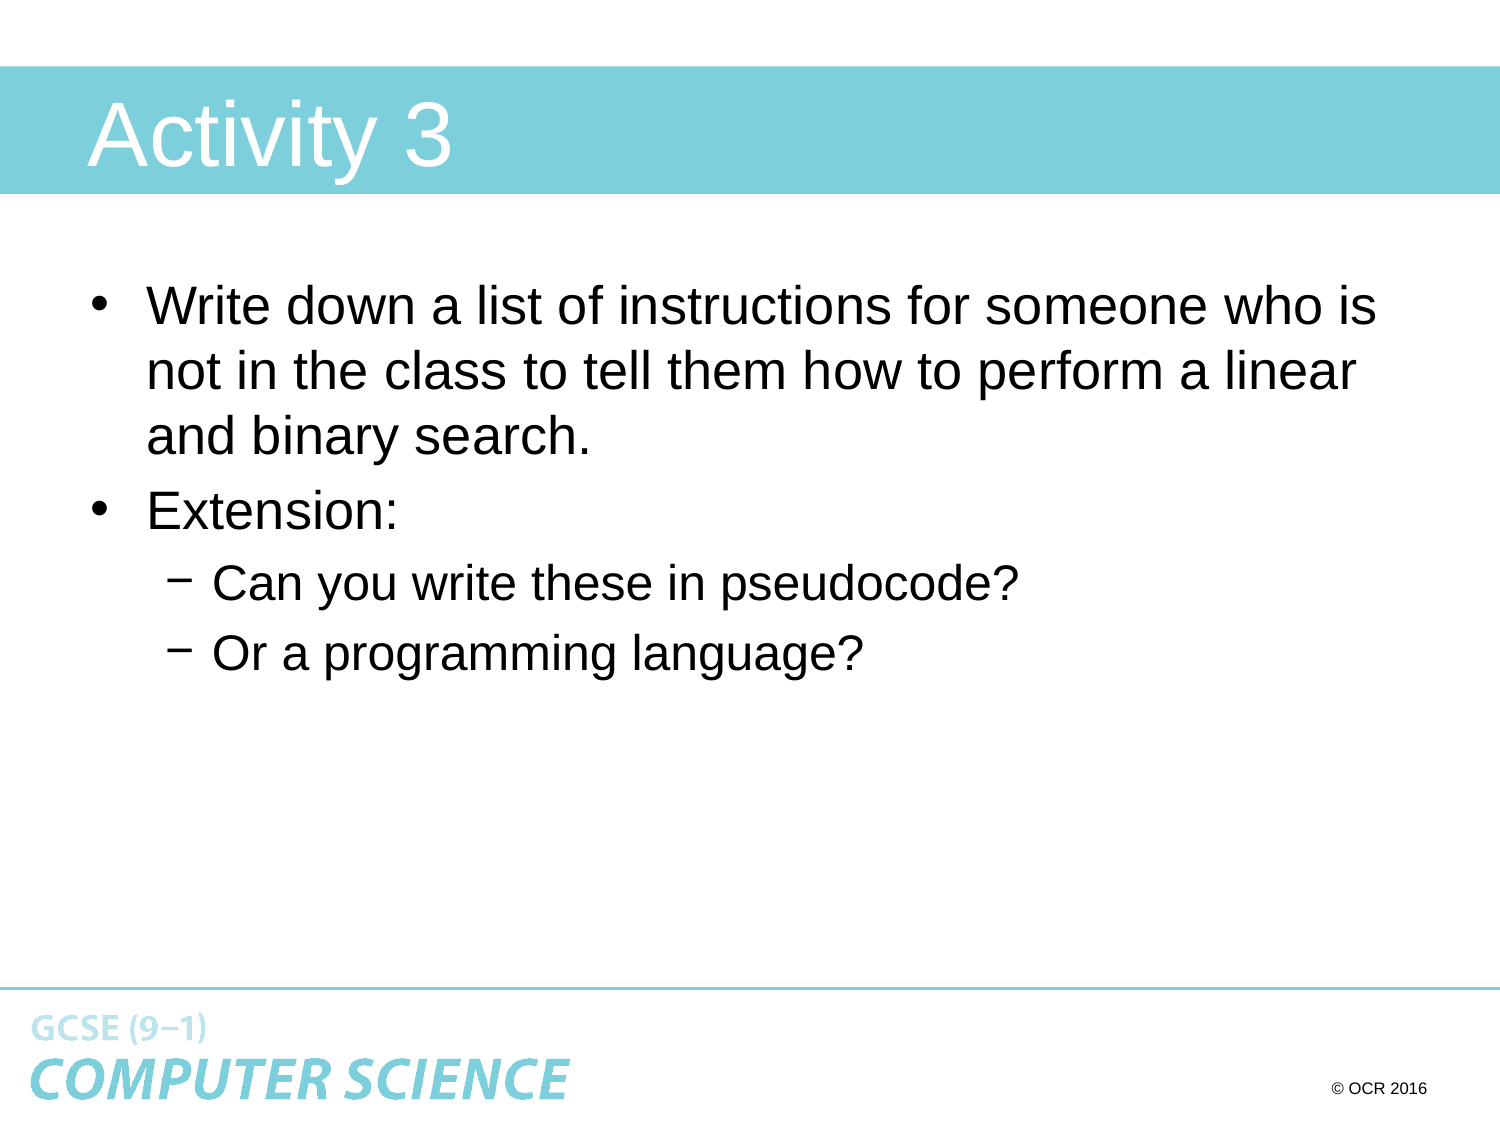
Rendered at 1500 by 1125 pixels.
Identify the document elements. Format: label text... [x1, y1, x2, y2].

picture [0, 987, 1500, 1124]
list Write down a list of instructions for someone who is not in the class to tell them how to perform a linear and binary search. Extension: Can you write these in pseudocode? Or a programming language? [75, 262, 1425, 965]
title Activity 3 [0, 66, 1500, 194]
